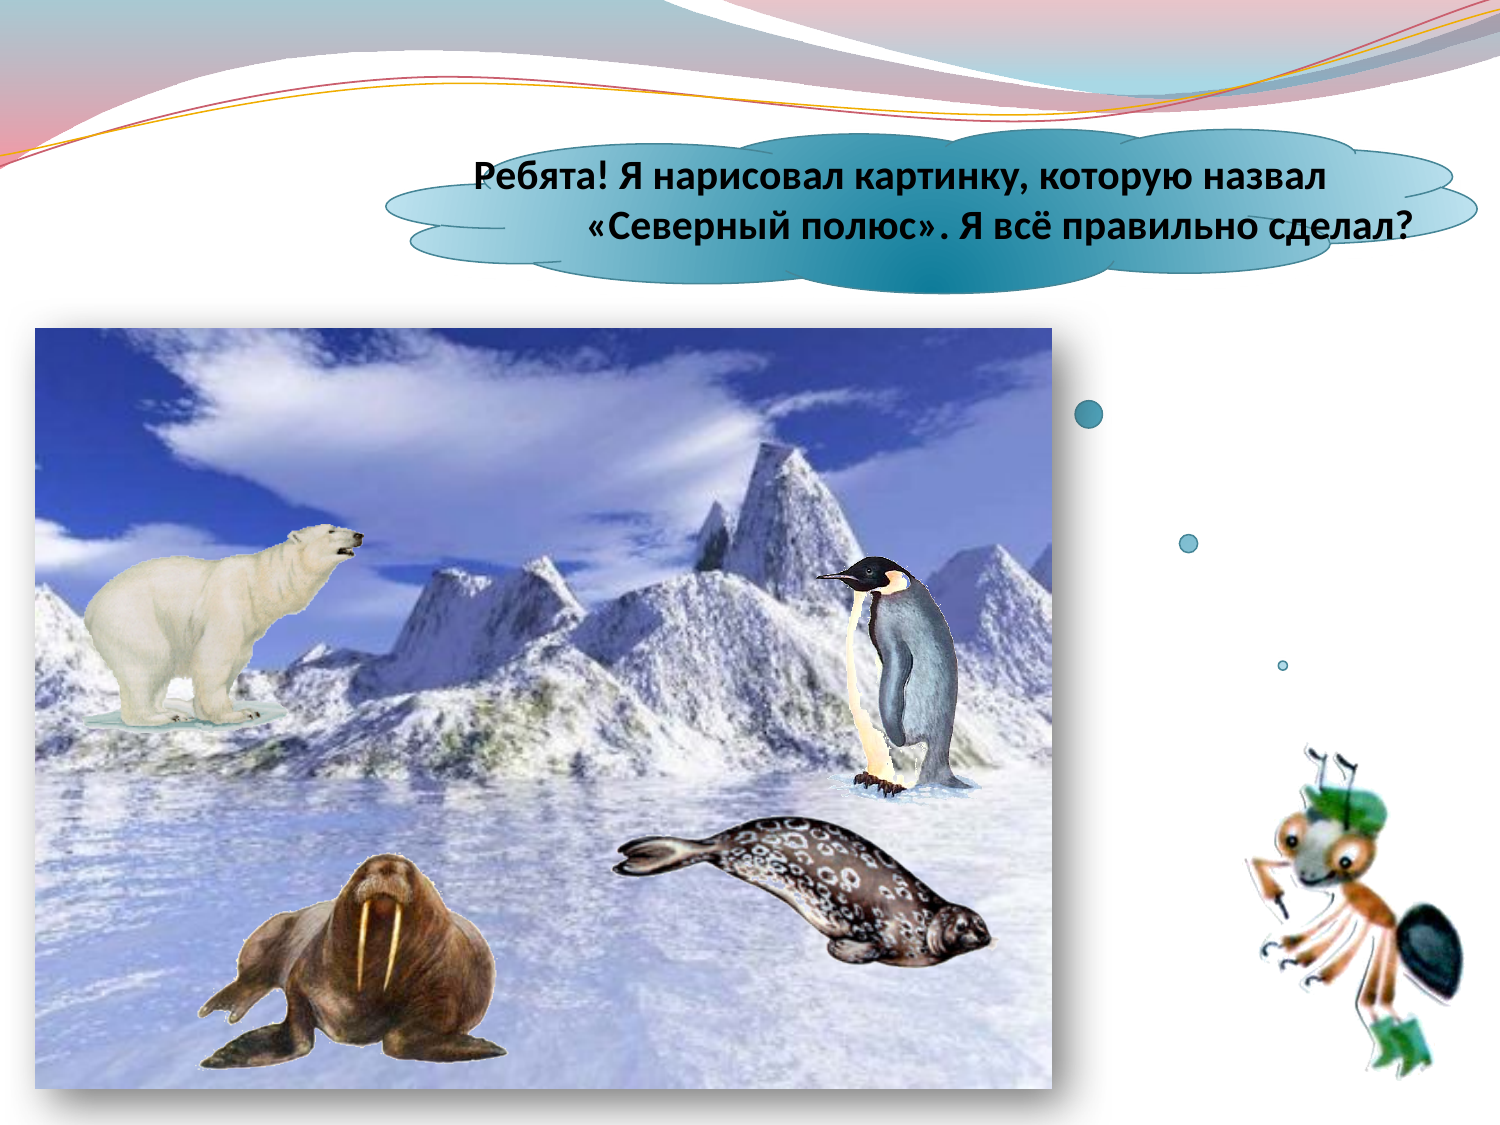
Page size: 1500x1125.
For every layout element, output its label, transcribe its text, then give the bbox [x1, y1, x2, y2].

text_box [1277, 660, 1289, 671]
text_box [955, 128, 1336, 140]
picture [34, 327, 1052, 1090]
text_box [1430, 160, 1478, 234]
text_box [1099, 404, 1104, 425]
picture [1241, 737, 1474, 1090]
text_box [385, 184, 1319, 295]
text_box [770, 133, 948, 140]
text_box Ребята! Я нарисовал картинку, которую назвал «Северный полюс». Я всё правильно сделал? [456, 140, 1430, 256]
text_box [1178, 533, 1199, 554]
